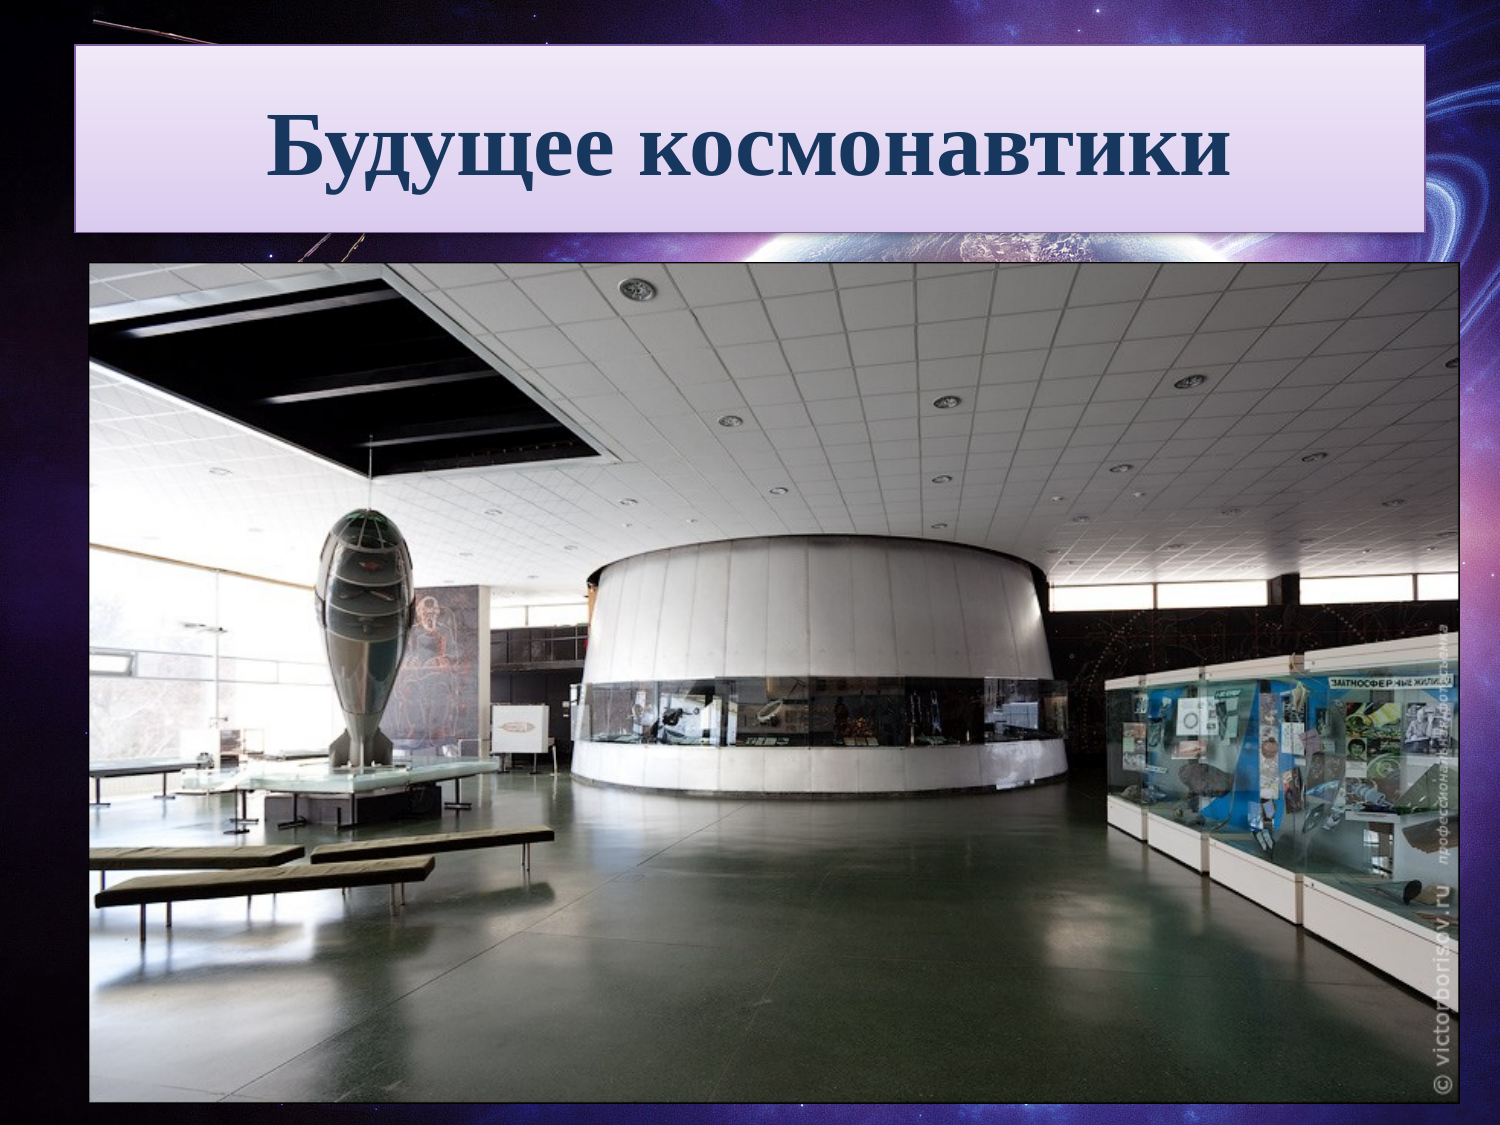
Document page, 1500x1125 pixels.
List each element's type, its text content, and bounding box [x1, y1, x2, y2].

title Будущее космонавтики [74, 44, 1426, 233]
picture [0, 0, 1500, 1125]
